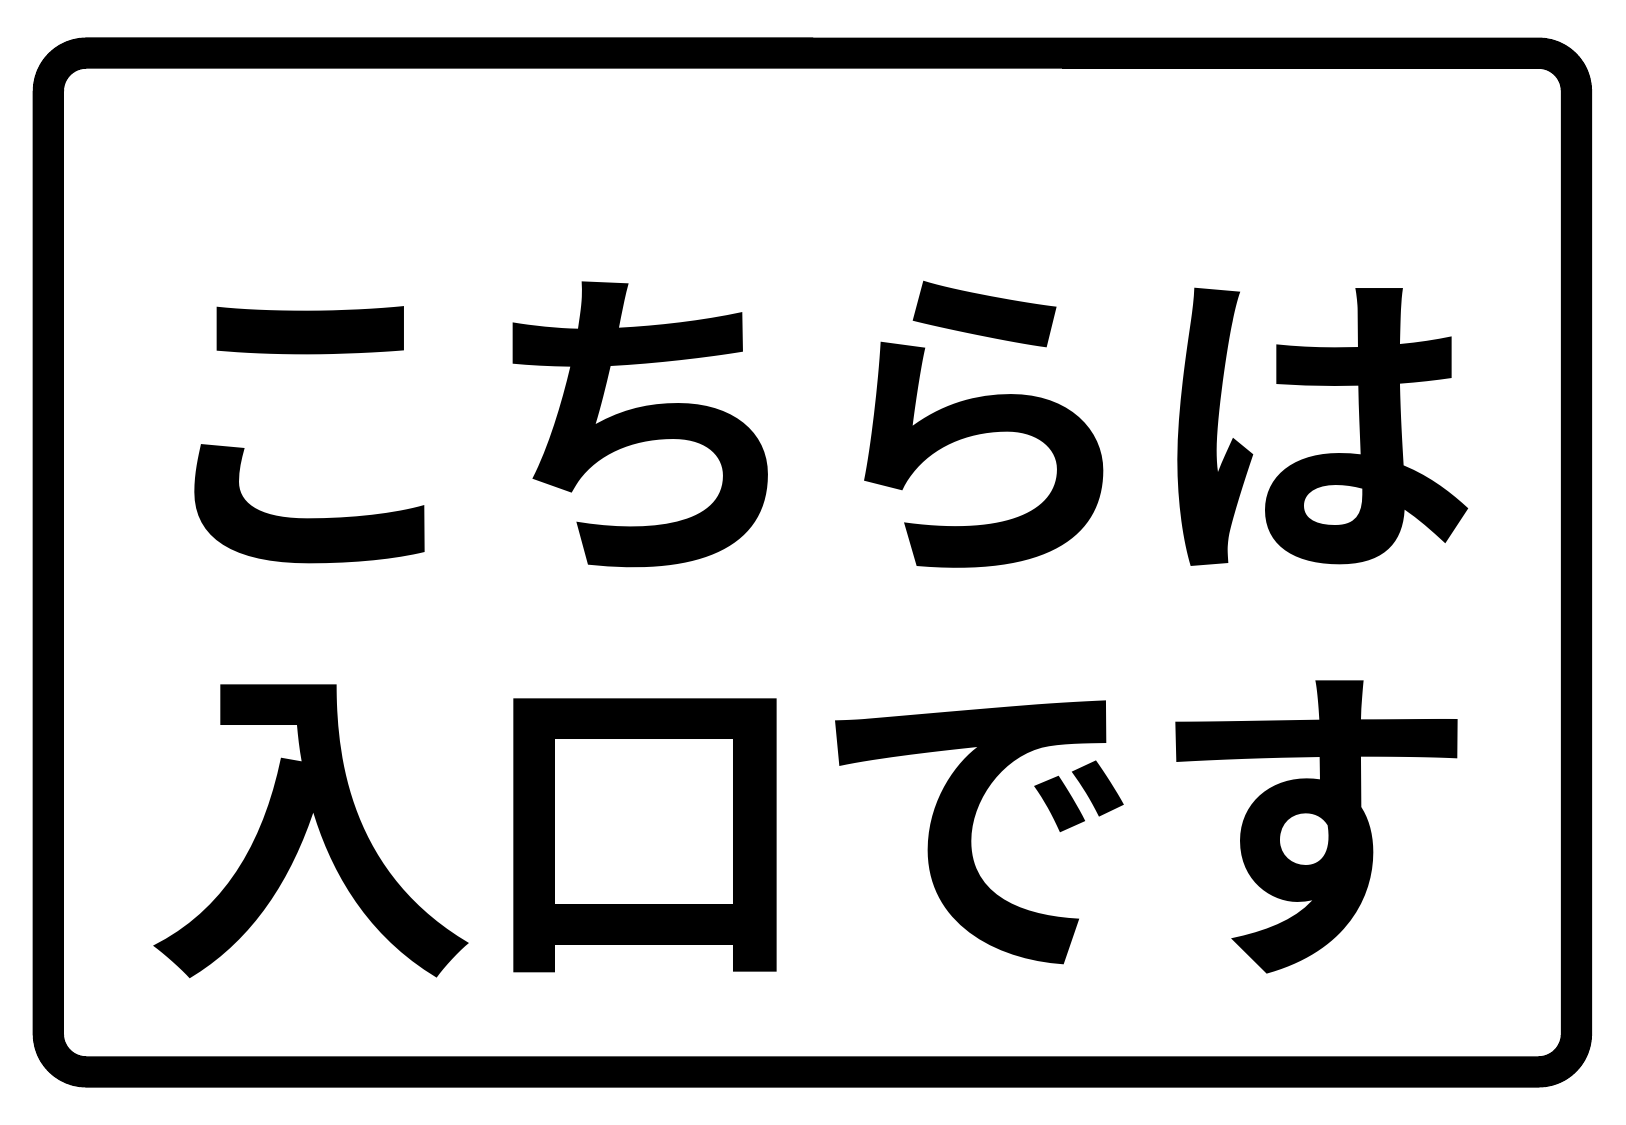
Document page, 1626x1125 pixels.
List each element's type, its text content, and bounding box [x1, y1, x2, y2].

text_box こちらは 入口です [0, 208, 1625, 1024]
text_box [46, 50, 1579, 208]
text_box [46, 1024, 1579, 1075]
